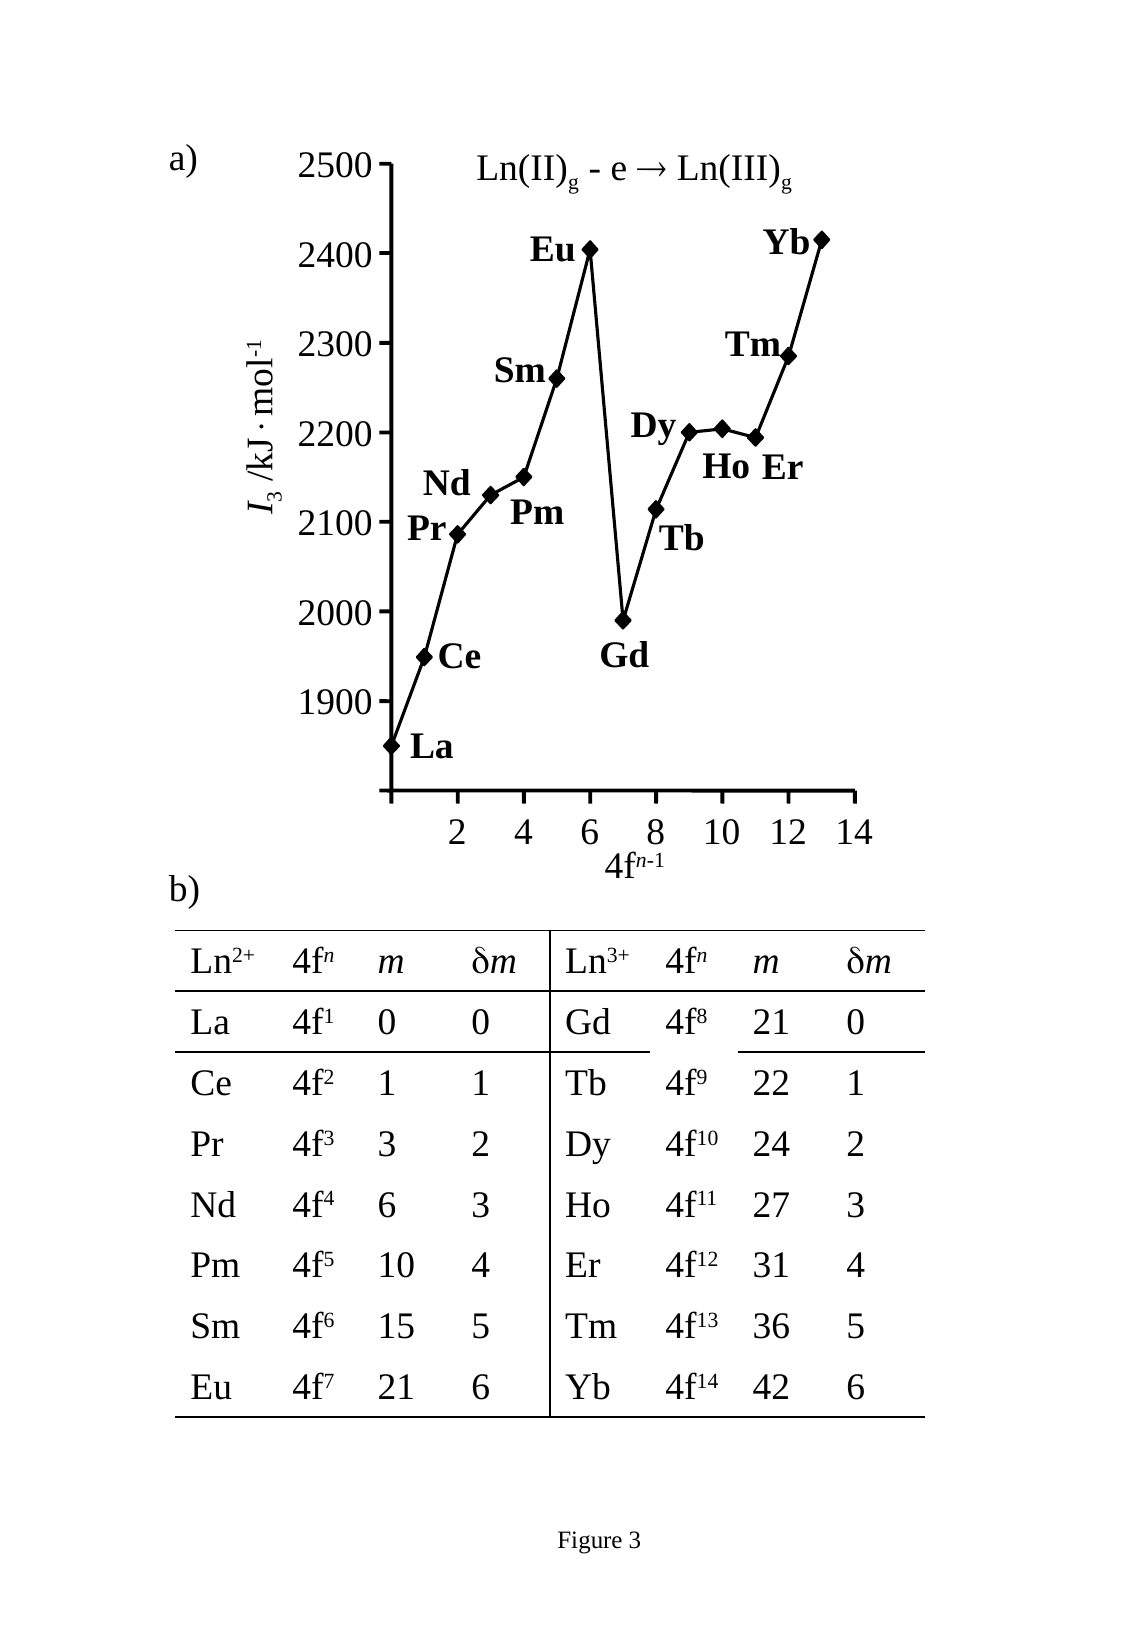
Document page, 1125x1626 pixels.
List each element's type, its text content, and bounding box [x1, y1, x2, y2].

table_cell 21 [738, 992, 831, 1051]
table_cell 4f10 [650, 1113, 738, 1174]
table_cell 1 [363, 1053, 456, 1113]
table_cell Gd [551, 992, 650, 1051]
table_cell 2 [831, 1113, 925, 1174]
table_cell Pm [175, 1235, 277, 1295]
table_cell 4 [456, 1235, 549, 1295]
table_cell 36 [738, 1295, 831, 1356]
table_cell 4f5 [277, 1235, 363, 1295]
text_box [153, 125, 874, 894]
table_cell 4f11 [650, 1174, 738, 1235]
table_cell 4f12 [650, 1235, 738, 1295]
table_cell 5 [831, 1295, 925, 1356]
table_header Ln3+ [551, 931, 650, 990]
table_cell 4f1 [277, 992, 363, 1051]
table_cell 22 [738, 1053, 831, 1113]
table_cell Sm [175, 1295, 277, 1356]
table_cell Dy [551, 1113, 650, 1174]
table_cell 5 [456, 1295, 549, 1356]
table_cell 3 [456, 1174, 549, 1235]
text_box b) [153, 894, 215, 917]
table_cell 1 [456, 1053, 549, 1113]
table_cell Tb [551, 1053, 650, 1113]
table_cell 6 [363, 1174, 456, 1235]
table_cell 4f7 [277, 1356, 363, 1416]
table_cell 31 [738, 1235, 831, 1295]
table_cell Tm [551, 1295, 650, 1356]
table_cell 42 [738, 1356, 831, 1416]
table_cell 6 [456, 1356, 549, 1416]
table_cell La [175, 992, 277, 1051]
table_cell 0 [363, 992, 456, 1051]
table_cell 24 [738, 1113, 831, 1174]
table_cell Eu [175, 1356, 277, 1416]
table_cell 4f2 [277, 1053, 363, 1113]
table_header m [363, 931, 456, 990]
table_cell 6 [831, 1356, 925, 1416]
table_cell 15 [363, 1295, 456, 1356]
table_header 4fn [277, 931, 363, 990]
table_cell 3 [363, 1113, 456, 1174]
table_cell 21 [363, 1356, 456, 1416]
table_cell 1 [831, 1053, 925, 1113]
table_cell 4f3 [277, 1113, 363, 1174]
table_cell 10 [363, 1235, 456, 1295]
text_box Figure 3 [542, 1516, 657, 1561]
table_header dm [456, 931, 549, 990]
table_cell 27 [738, 1174, 831, 1235]
table_cell Er [551, 1235, 650, 1295]
table_cell Yb [551, 1356, 650, 1416]
table_cell Pr [175, 1113, 277, 1174]
table_cell 2 [456, 1113, 549, 1174]
table_cell 4f13 [650, 1295, 738, 1356]
table_cell 4 [831, 1235, 925, 1295]
table_header m [738, 931, 831, 990]
table_cell 4f9 [650, 1052, 738, 1113]
table_cell 4f14 [650, 1356, 738, 1416]
table_cell 0 [456, 992, 549, 1051]
table_cell 3 [831, 1174, 925, 1235]
table_cell 4f8 [650, 992, 738, 1052]
table_header 4fn [650, 931, 738, 990]
table_header dm [831, 931, 925, 990]
table_cell Nd [175, 1174, 277, 1235]
table_cell 4f6 [277, 1295, 363, 1356]
table_cell 4f4 [277, 1174, 363, 1235]
table_cell Ce [175, 1053, 277, 1113]
table_header Ln2+ [175, 931, 277, 990]
table_cell Ho [551, 1174, 650, 1235]
table_cell 0 [831, 992, 925, 1051]
